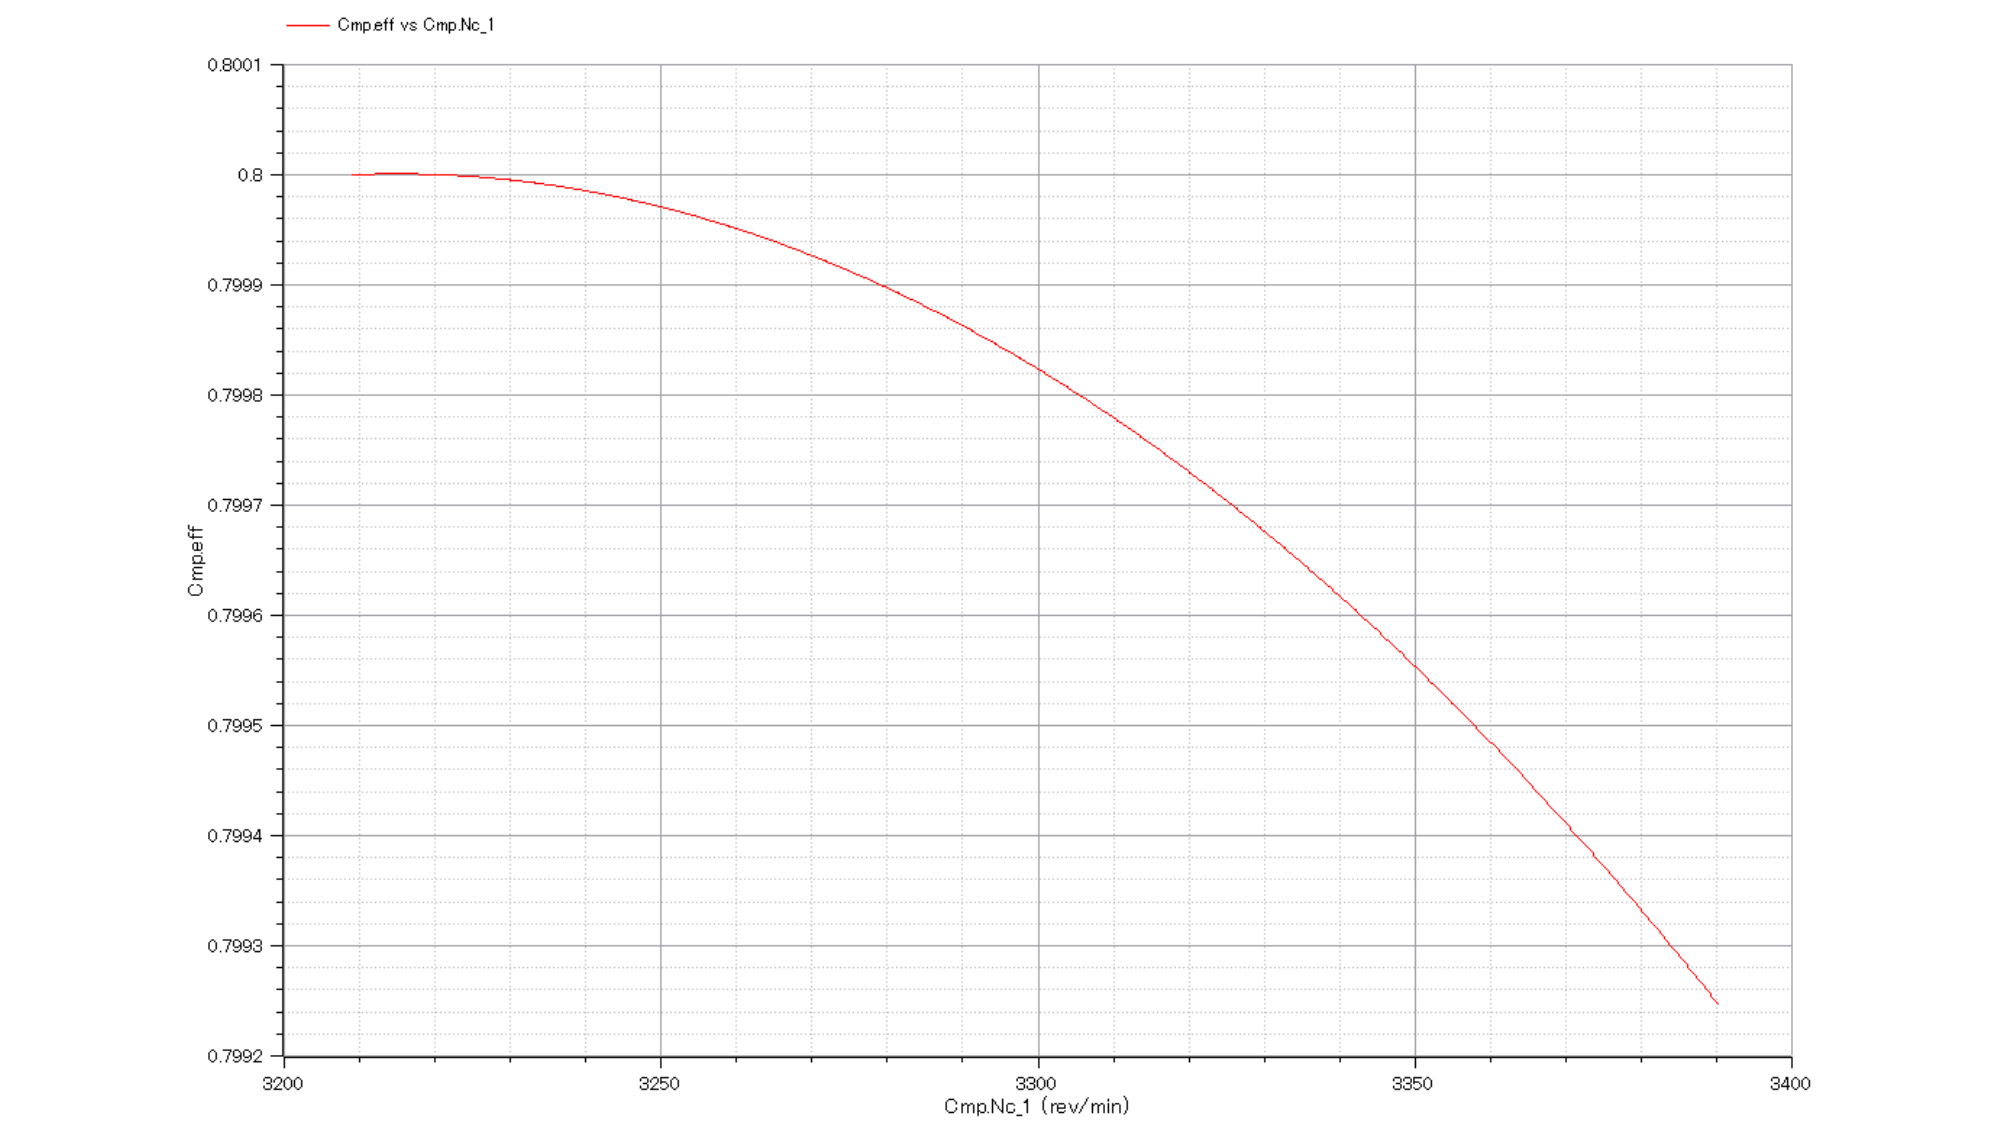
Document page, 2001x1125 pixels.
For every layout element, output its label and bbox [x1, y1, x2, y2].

picture [181, 0, 1819, 1125]
